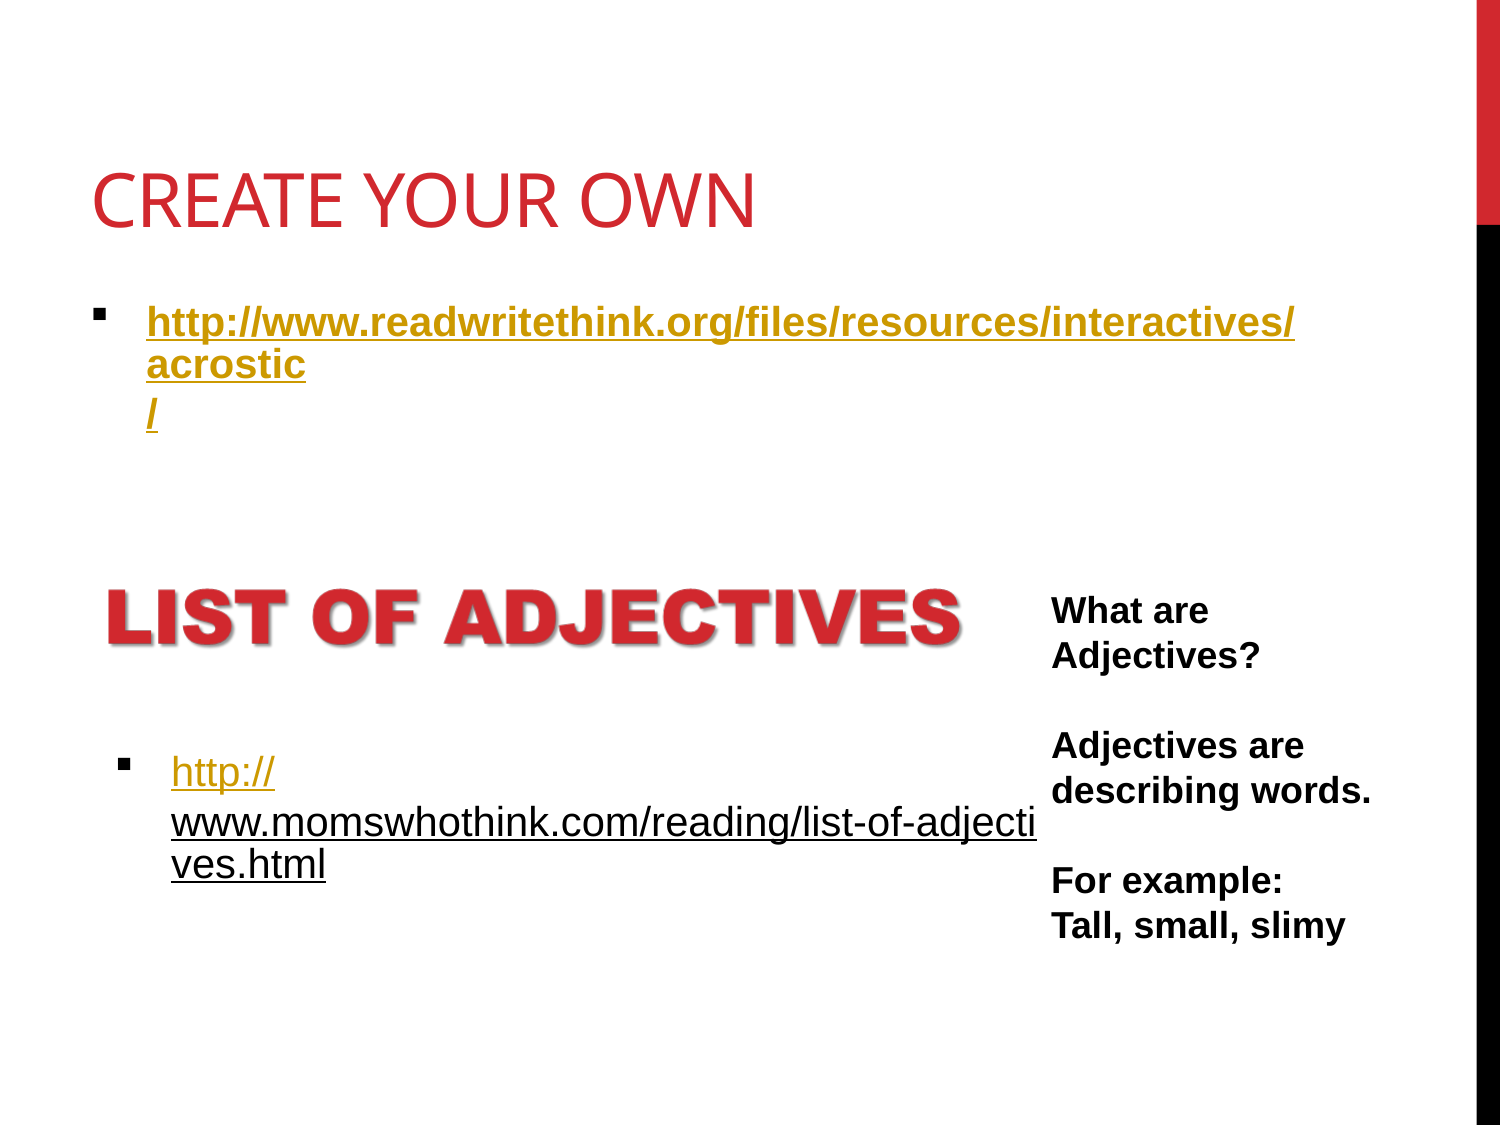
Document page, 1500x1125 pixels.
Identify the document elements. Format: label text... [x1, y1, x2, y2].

title Create your own [75, 25, 1025, 250]
text_box http://www.momswhothink.com/reading/list-of-adjectives.html [99, 737, 1036, 903]
text_box What are Adjectives? Adjectives are describing words. For example: Tall, small, slimy [1036, 578, 1412, 954]
list http://www.readwritethink.org/files/resources/interactives/acrostic/ [75, 287, 1325, 1005]
picture [55, 549, 1013, 717]
